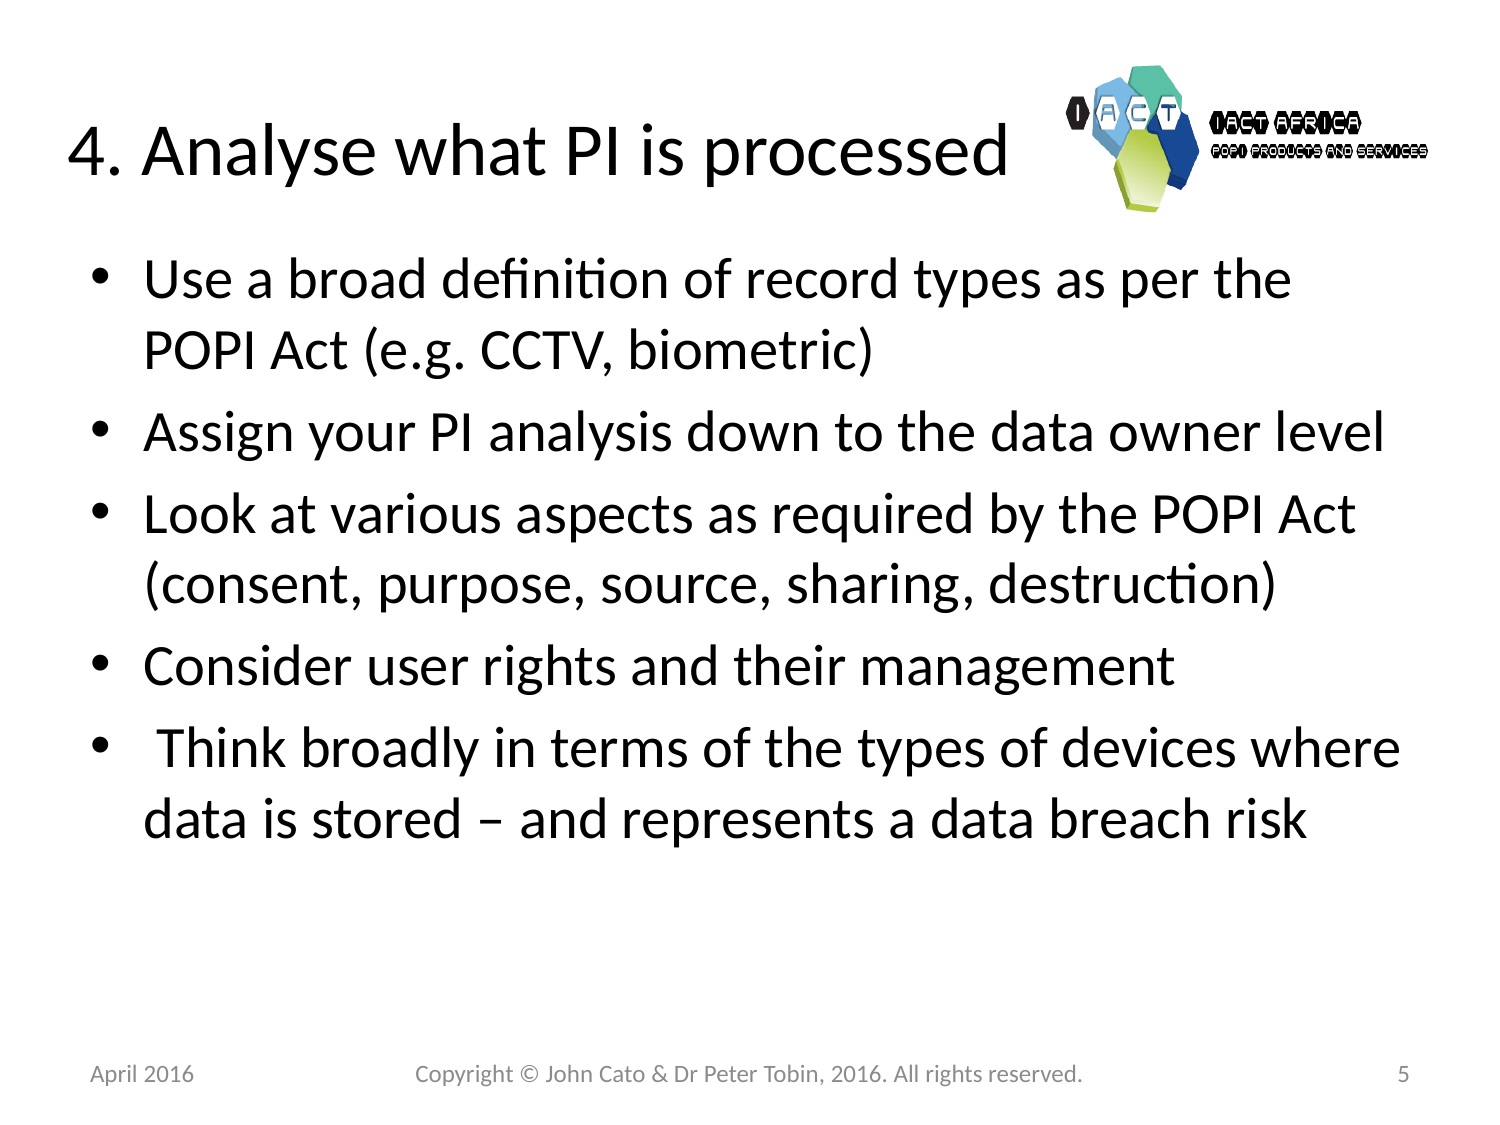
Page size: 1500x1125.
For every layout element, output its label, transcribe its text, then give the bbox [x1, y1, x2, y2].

picture [1062, 62, 1438, 213]
footer Copyright © John Cato & Dr Peter Tobin, 2016. All rights reserved. [399, 1042, 1100, 1103]
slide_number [75, 1042, 399, 1103]
list Use a broad definition of record types as per the POPI Act (e.g. CCTV, biometric) Assign your PI analysis down to the data owner level Look at various aspects as required by the POPI Act (consent, purpose, source, sharing, destruction) Consider user rights and their management Think broadly in terms of the types of devices where data is stored – and represents a data breach risk [75, 232, 1425, 975]
title 4. Analyse what PI is processed [52, 37, 1188, 255]
slide_number 5 [1100, 1042, 1425, 1103]
